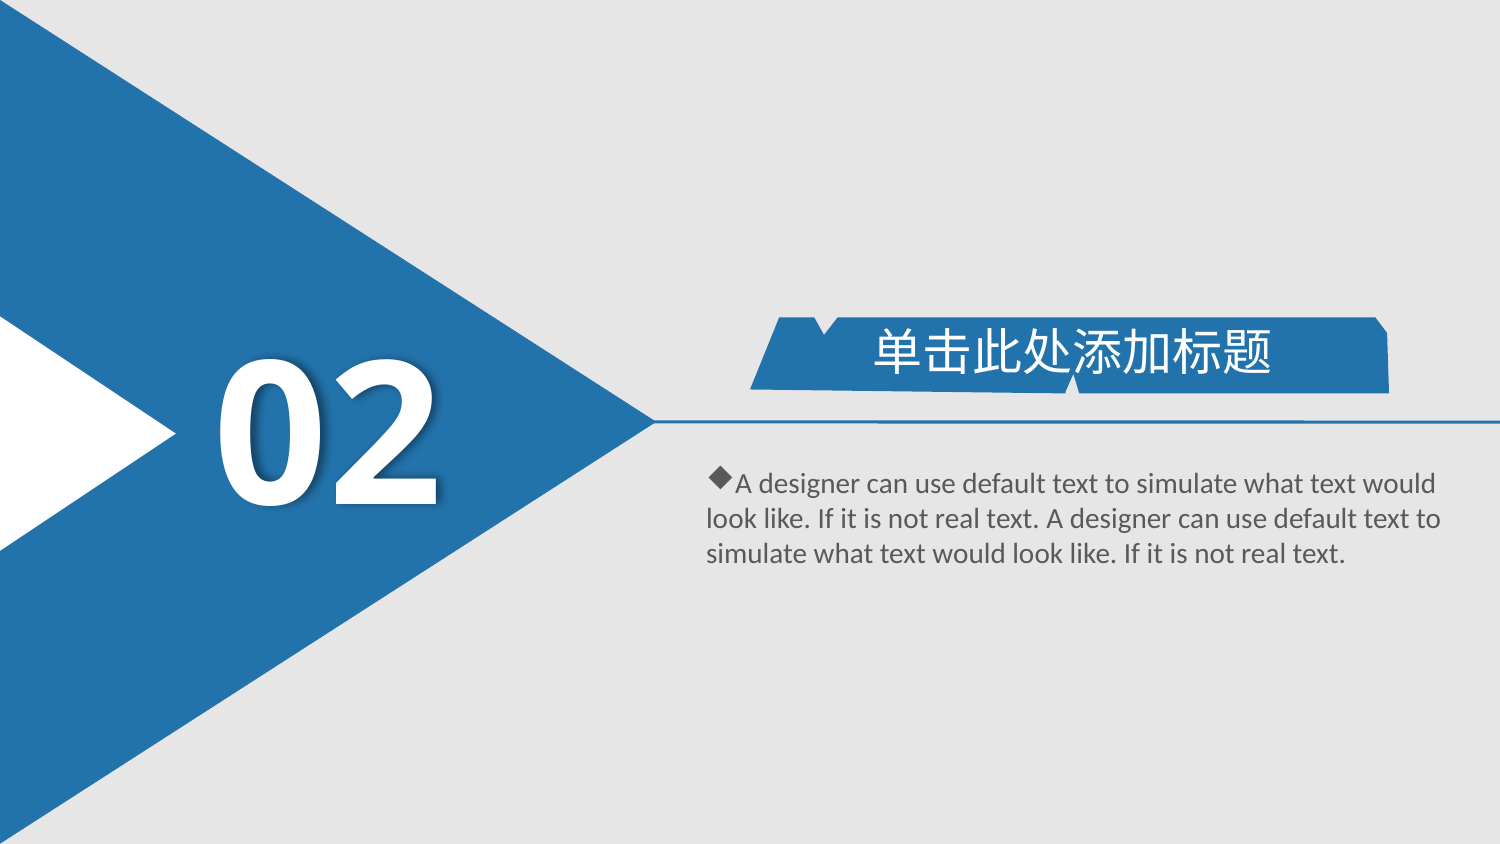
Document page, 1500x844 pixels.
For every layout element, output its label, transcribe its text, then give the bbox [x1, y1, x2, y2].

text_box [516, 330, 656, 514]
text_box 02 [199, 297, 504, 553]
text_box [0, 0, 455, 844]
text_box [0, 315, 178, 553]
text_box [749, 313, 1395, 394]
text_box A designer can use default text to simulate what text would look like. If it is not real text. A designer can use default text to simulate what text would look like. If it is not real text. [691, 456, 1489, 612]
